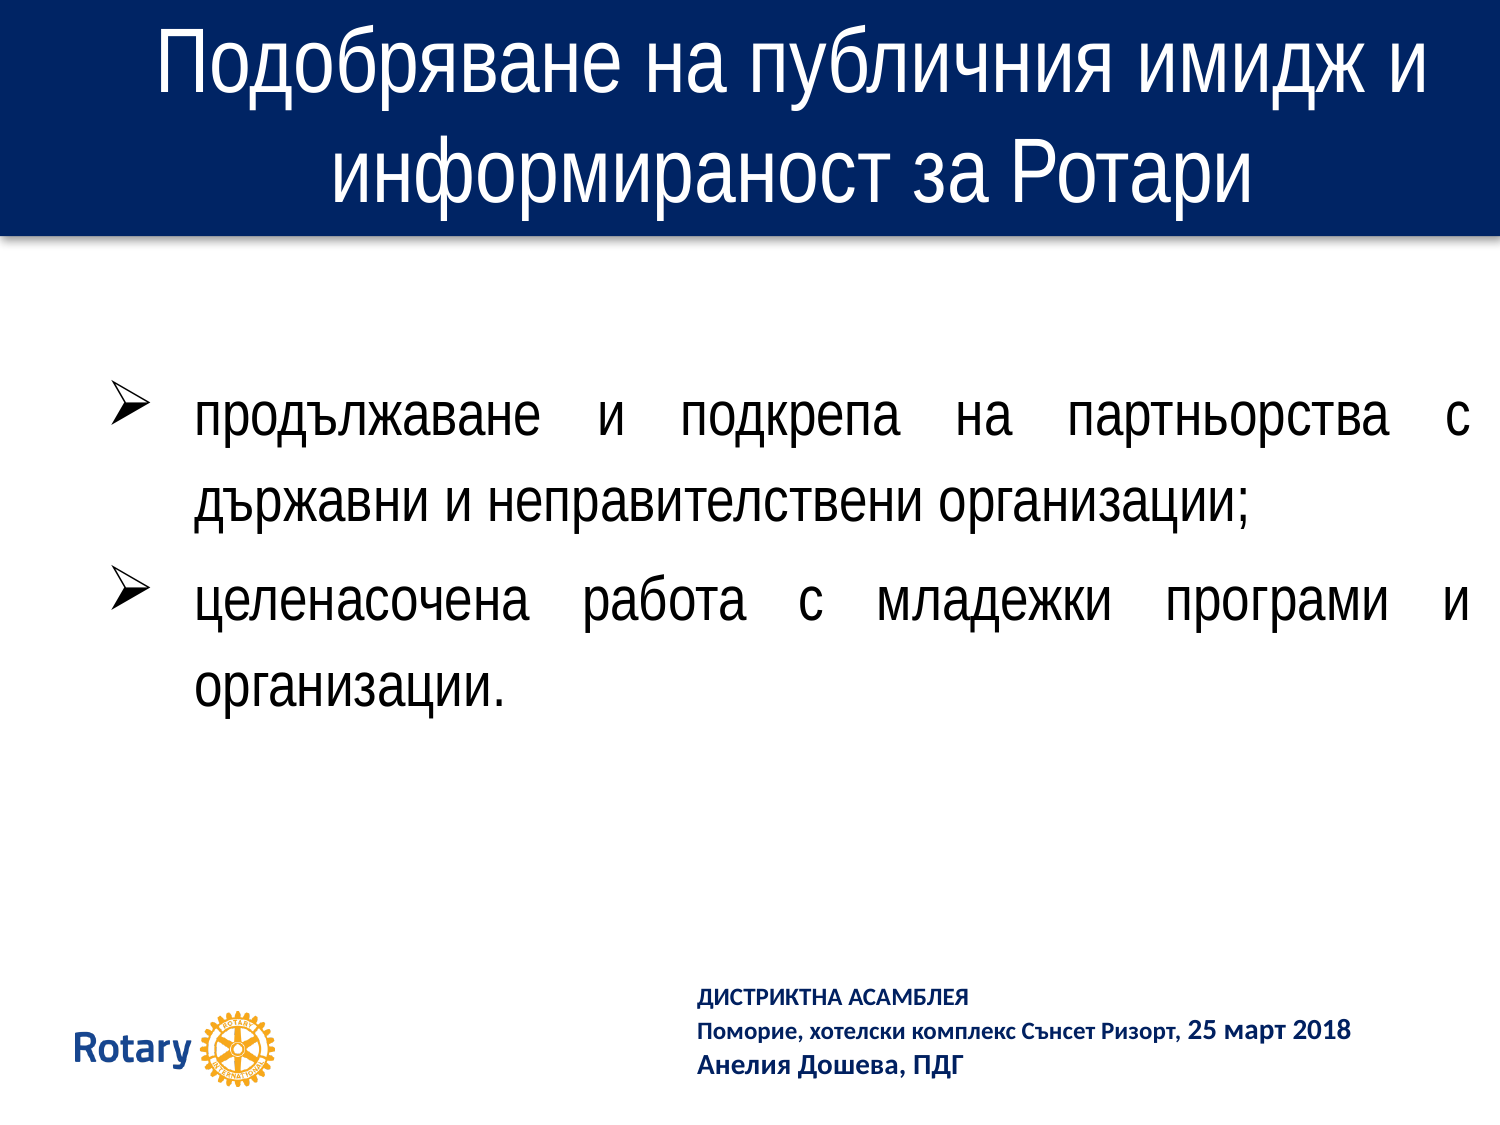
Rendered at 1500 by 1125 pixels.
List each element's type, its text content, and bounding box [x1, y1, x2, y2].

picture [74, 1011, 275, 1087]
text_box ДИСТРИКТНА АСАМБЛЕЯ Поморие, хотелски комплекс Сънсет Ризорт, 25 март 2018 Анелия Дошева, ПДГ [682, 973, 1488, 1088]
text_box продължаване и подкрепа на партньорства с държавни и неправителствени организации; целенасочена работа с младежки програми и организации. [17, 267, 1488, 727]
text_box Подобряване на публичния имидж и информираност за Ротари [0, 0, 1500, 237]
